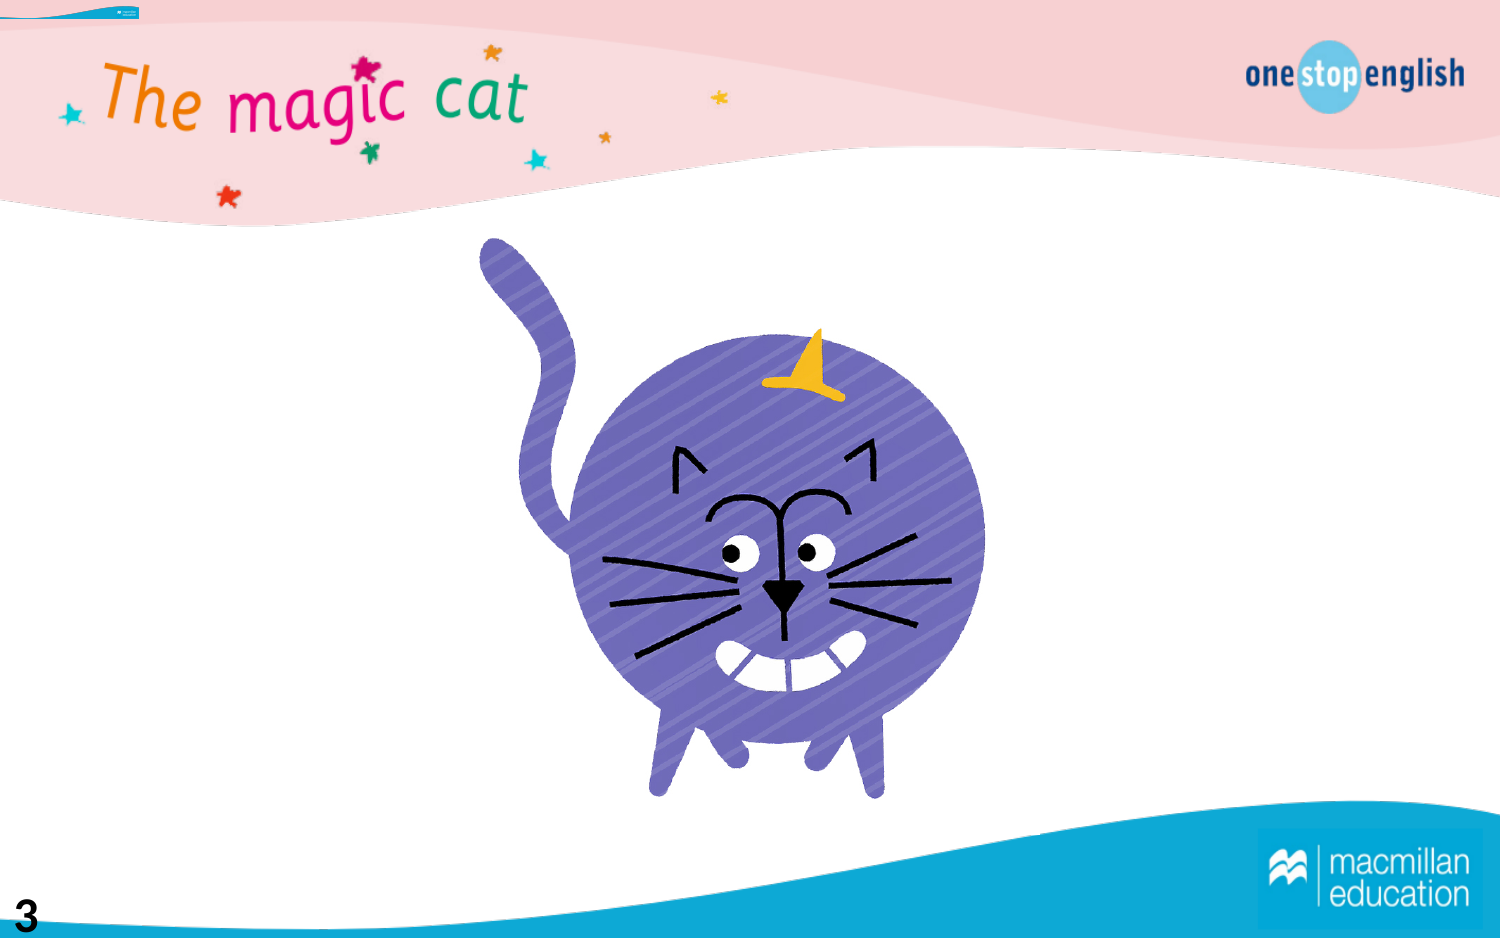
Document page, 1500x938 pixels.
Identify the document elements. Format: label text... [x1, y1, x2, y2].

footer 3 [0, 887, 475, 938]
picture [430, 208, 1040, 836]
